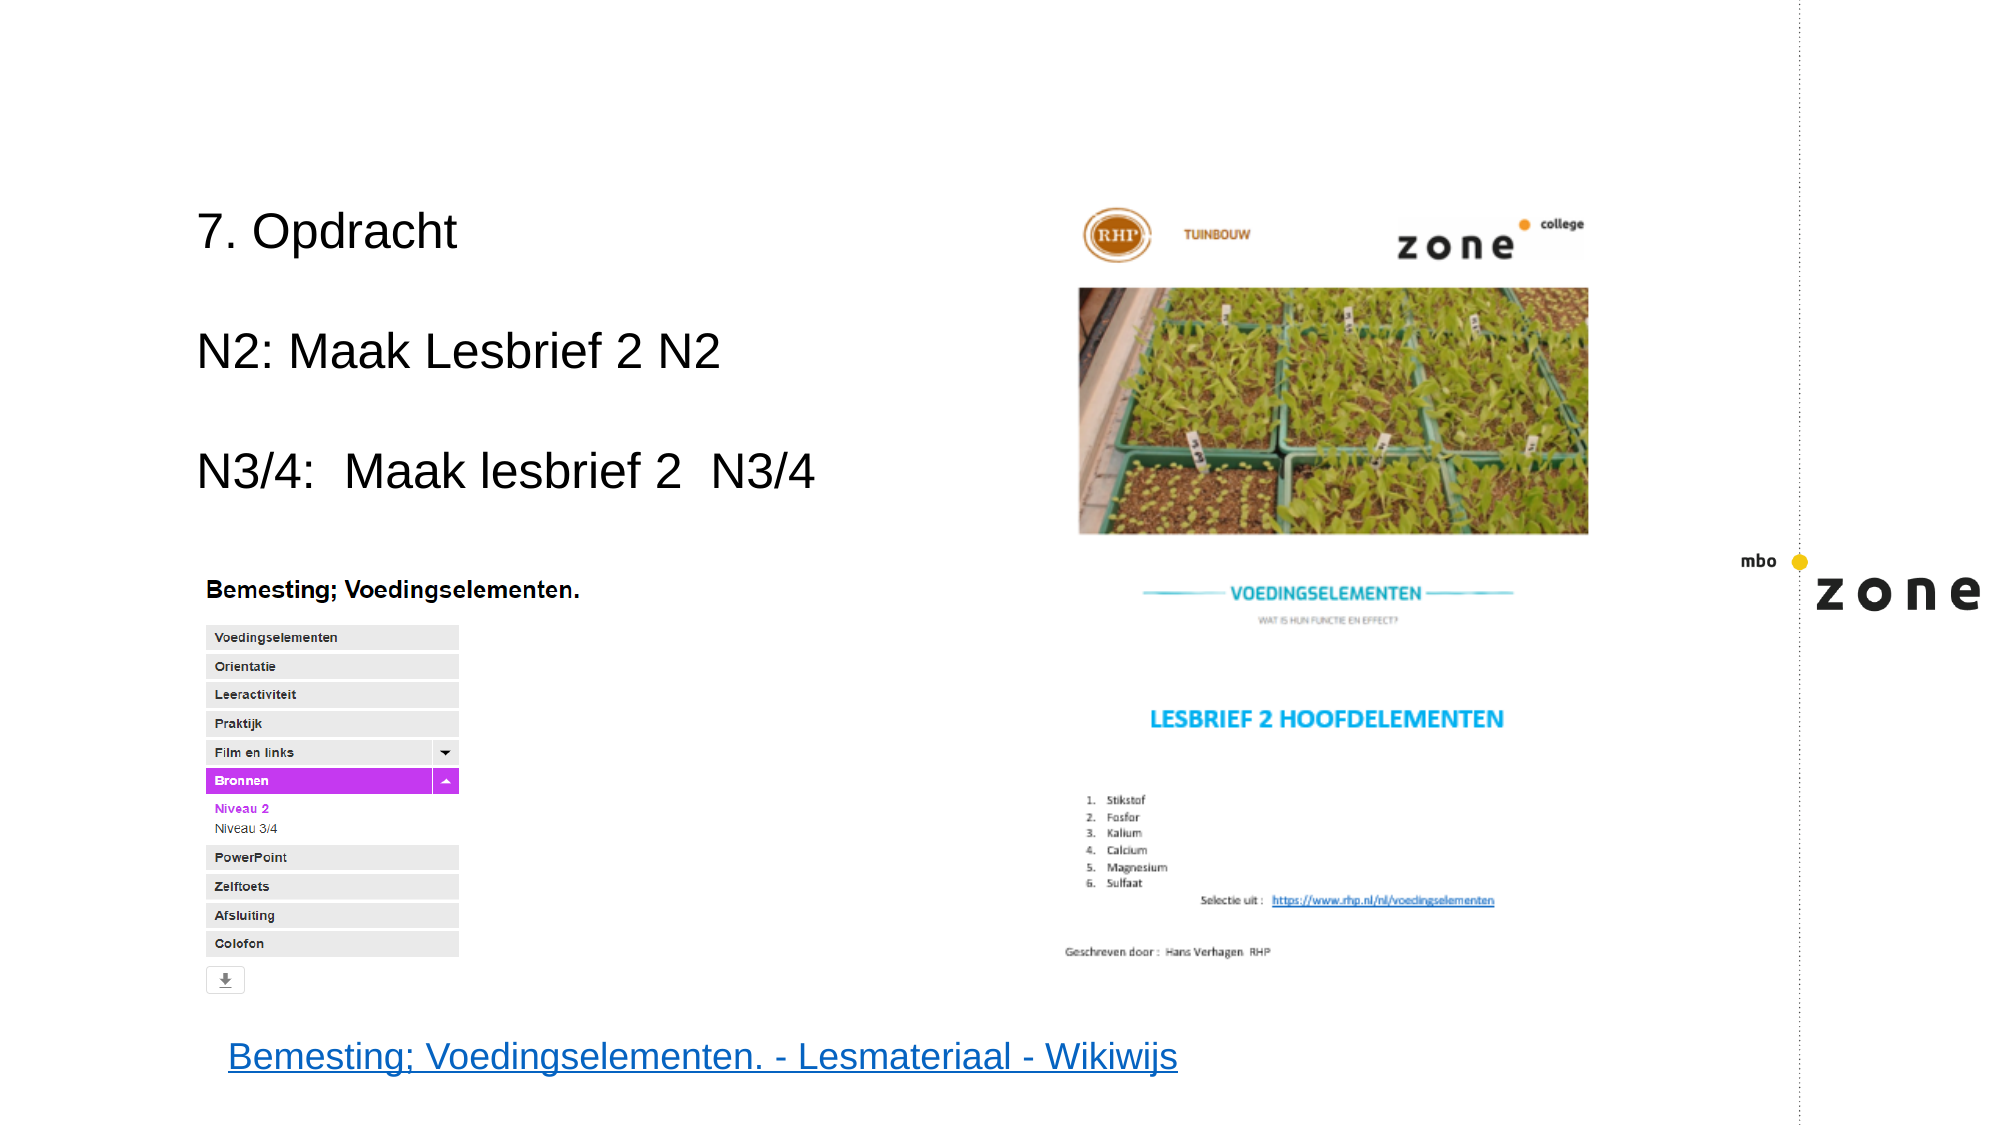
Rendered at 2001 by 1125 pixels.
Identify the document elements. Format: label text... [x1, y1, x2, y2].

picture [165, 562, 704, 1002]
text_box 7. Opdracht N2: Maak Lesbrief 2 N2 N3/4: Maak lesbrief 2 N3/4 [181, 191, 1011, 627]
text_box Bemesting; Voedingselementen. - Lesmateriaal - Wikiwijs [213, 1024, 1194, 1084]
picture [1011, 0, 2001, 1125]
